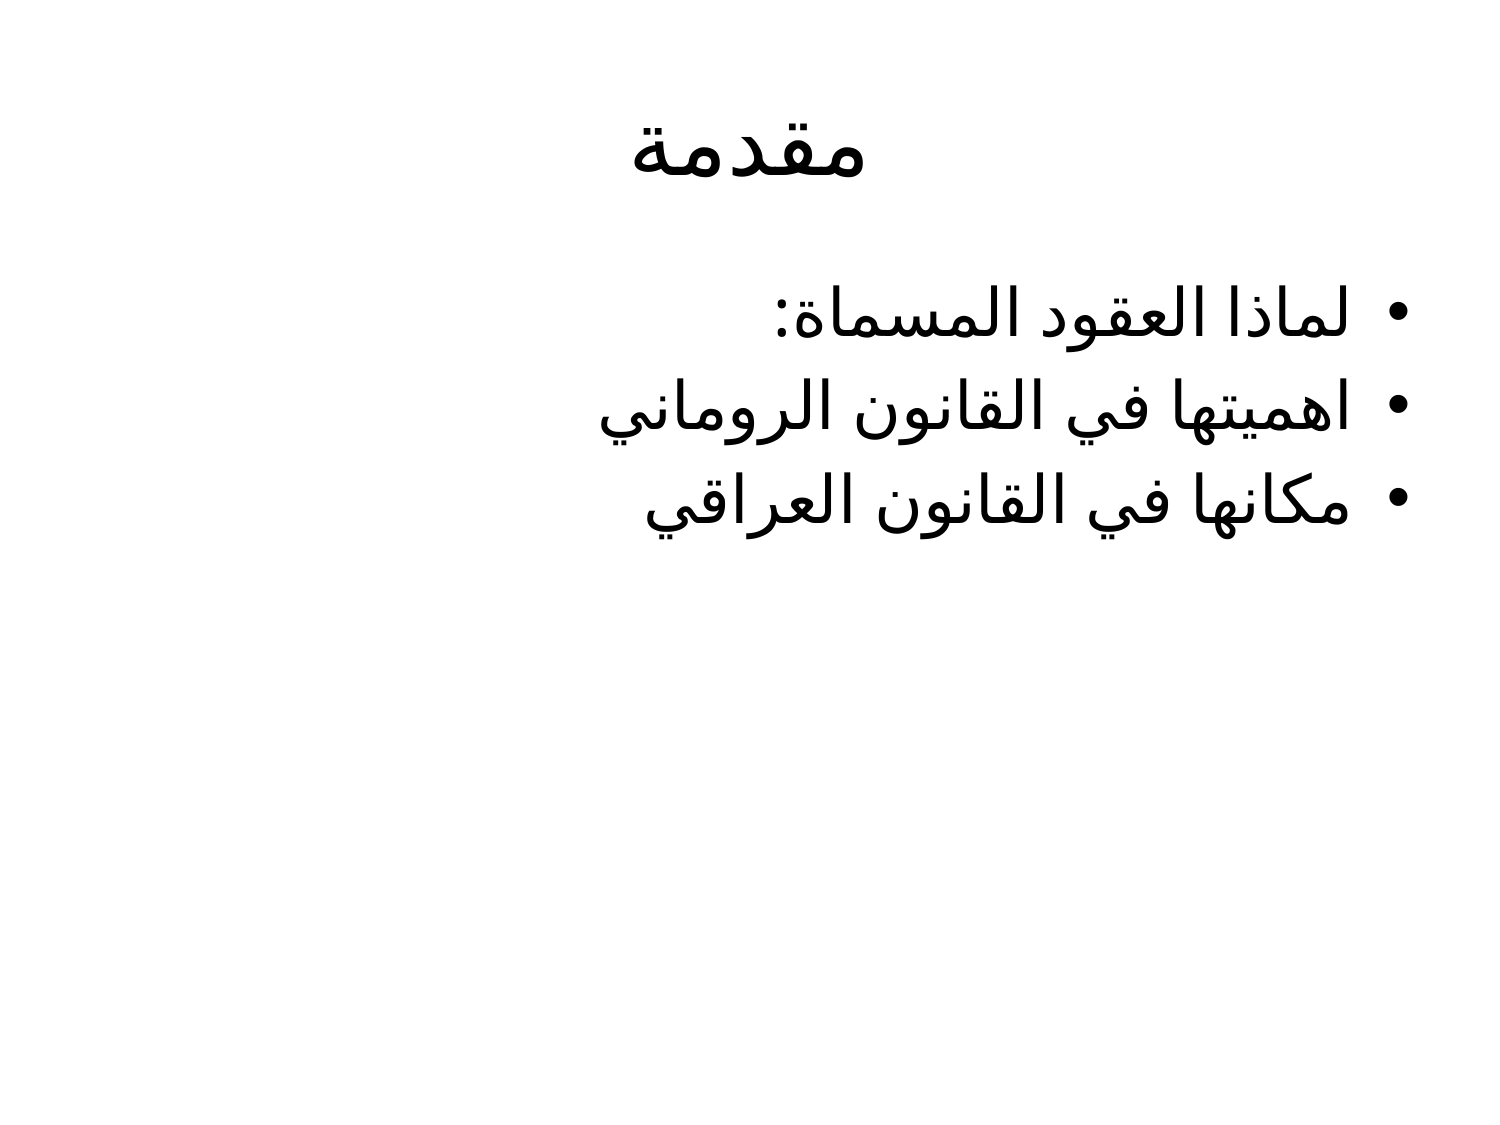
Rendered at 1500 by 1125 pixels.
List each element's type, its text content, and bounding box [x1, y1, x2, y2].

list لماذا العقود المسماة: اهميتها في القانون الروماني مكانها في القانون العراقي [75, 262, 1425, 1005]
title مقدمة [75, 45, 1425, 233]
